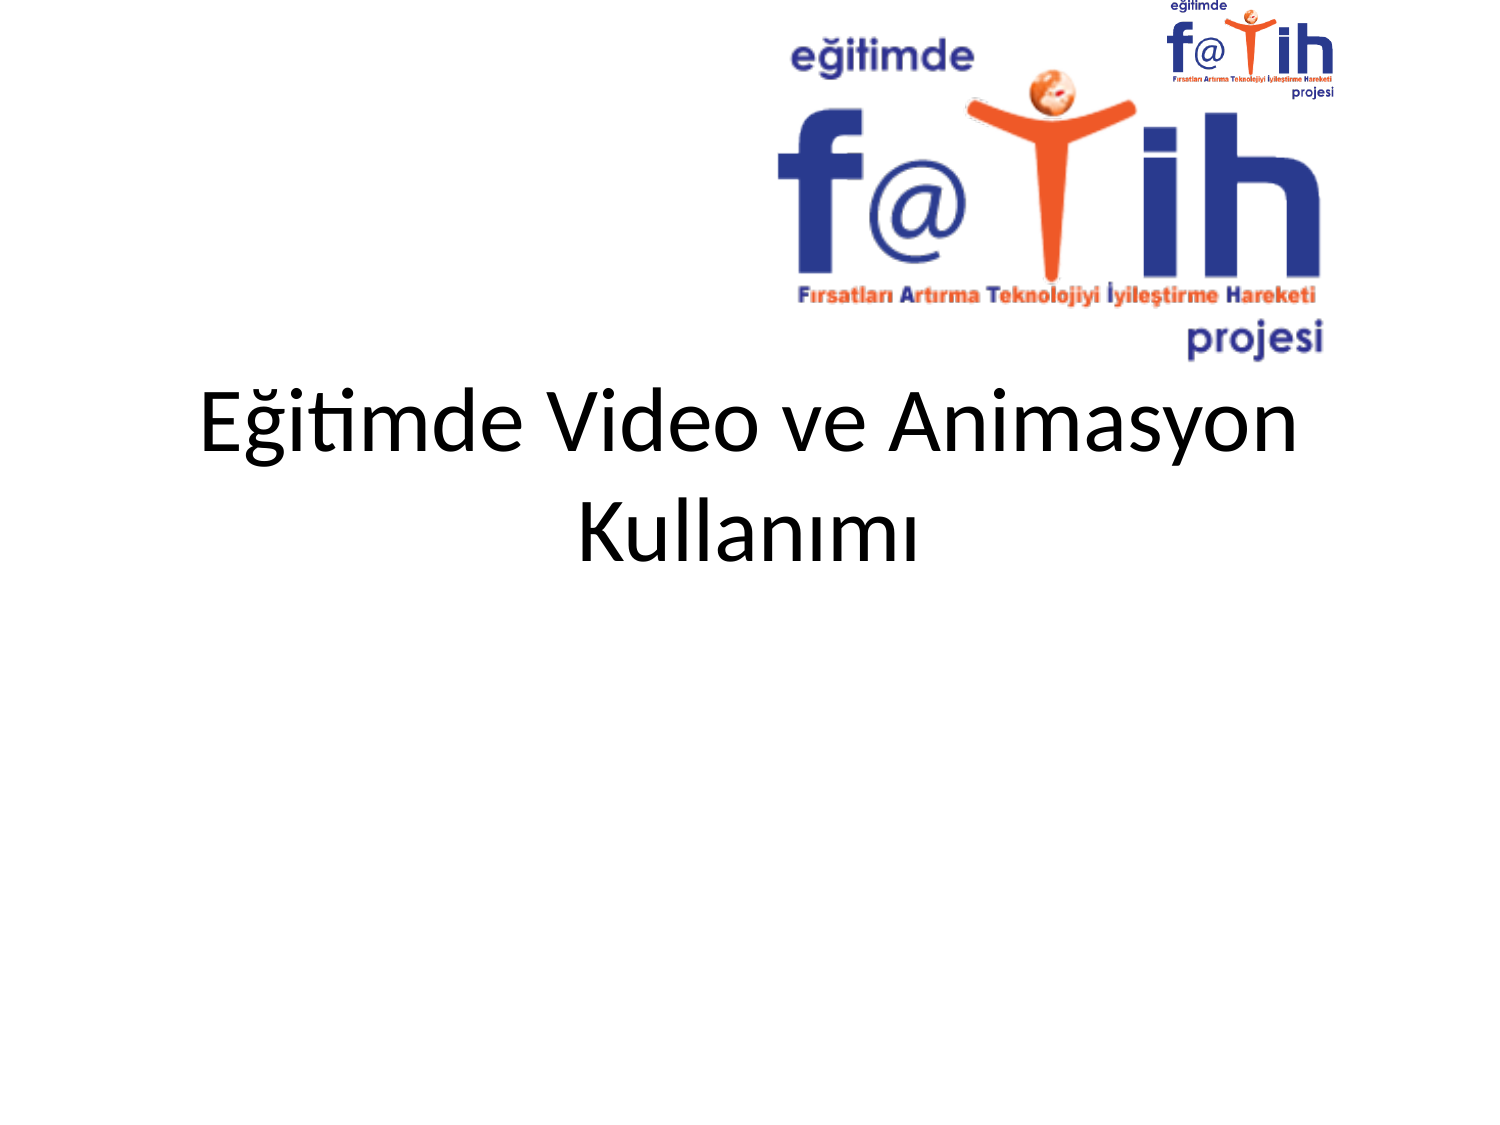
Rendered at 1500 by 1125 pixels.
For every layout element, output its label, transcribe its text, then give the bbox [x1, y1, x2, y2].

title Eğitimde Video ve Animasyon Kullanımı [112, 349, 1388, 591]
picture [764, 0, 1338, 368]
